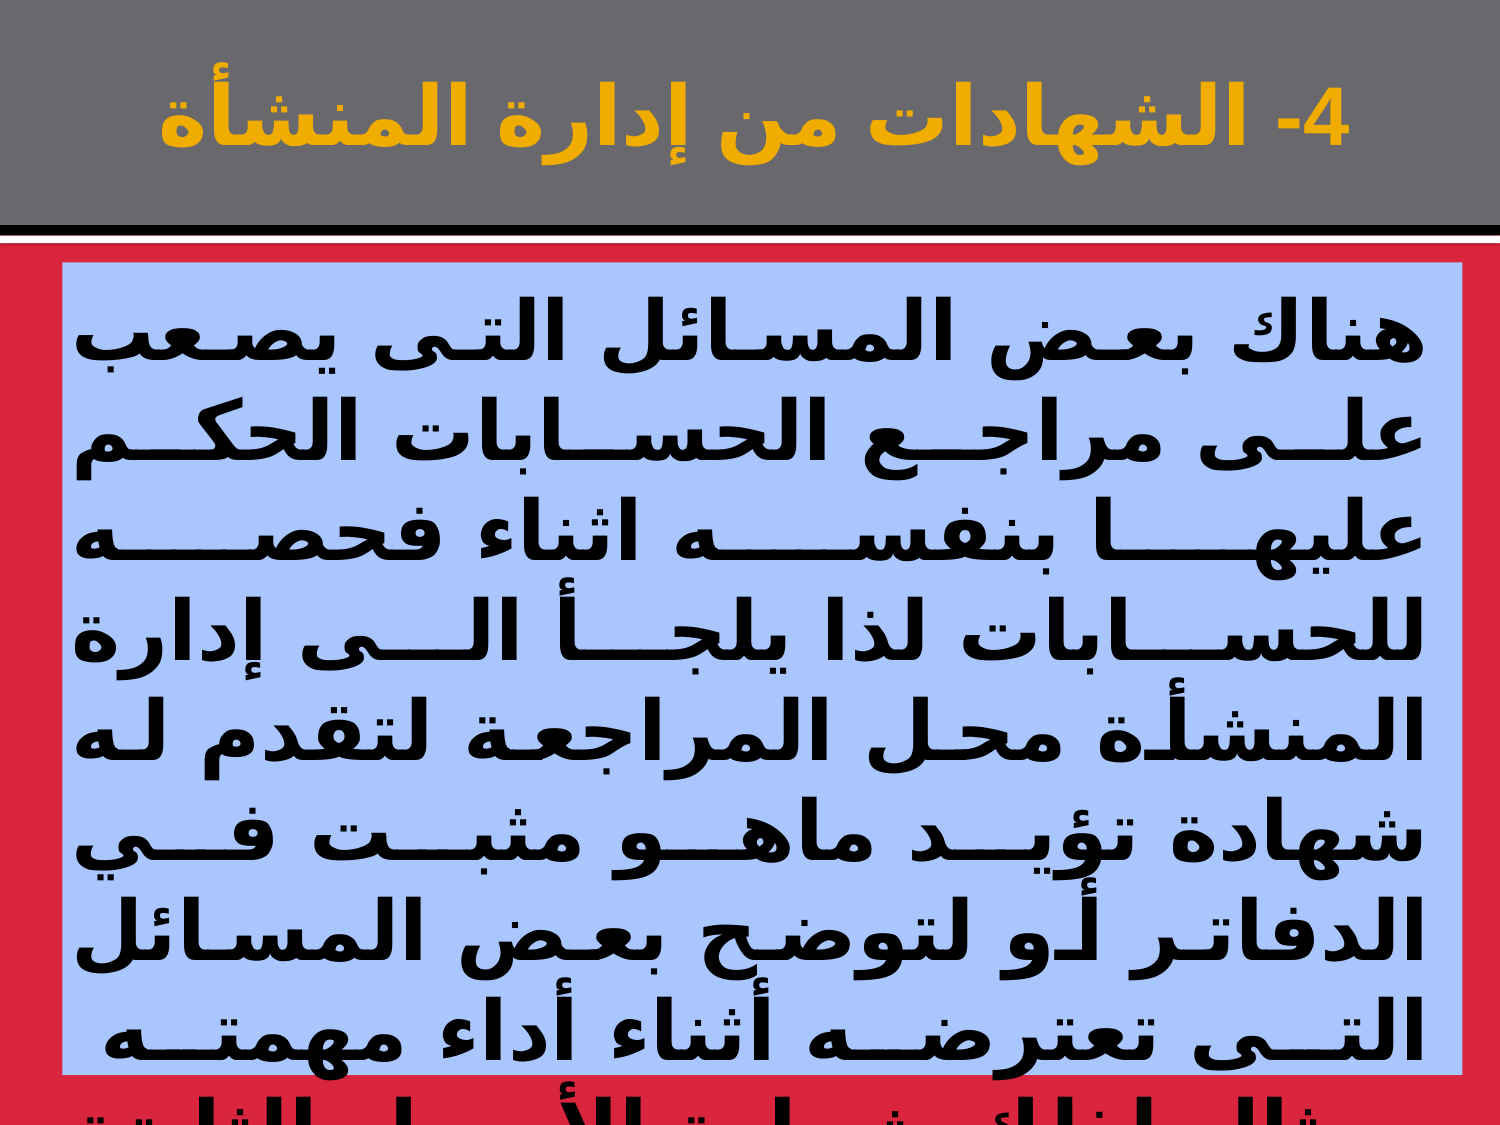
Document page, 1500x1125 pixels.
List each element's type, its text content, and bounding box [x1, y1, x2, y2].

title 4- الشهادات من إدارة المنشأة [0, 0, 1500, 225]
list هناك بعض المسائل التى يصعب على مراجع الحسابات الحكم عليها بنفسه اثناء فحصه للحسابات لذا يلجأ الى إدارة المنشأة محل المراجعة لتقدم له شهادة تؤيد ماهو مثبت في الدفاتر أو لتوضح بعض المسائل التى تعترضه أثناء أداء مهمته ومثال لذلك شهادة الأصول الثابتة والتي توضح الإضافات الرأسمالية التى تمت على الأصول الثابتة خلال الفترة التى تتم مراجعتها، وشهادة جرد مخزونات آخر المدة، [62, 262, 1463, 1075]
